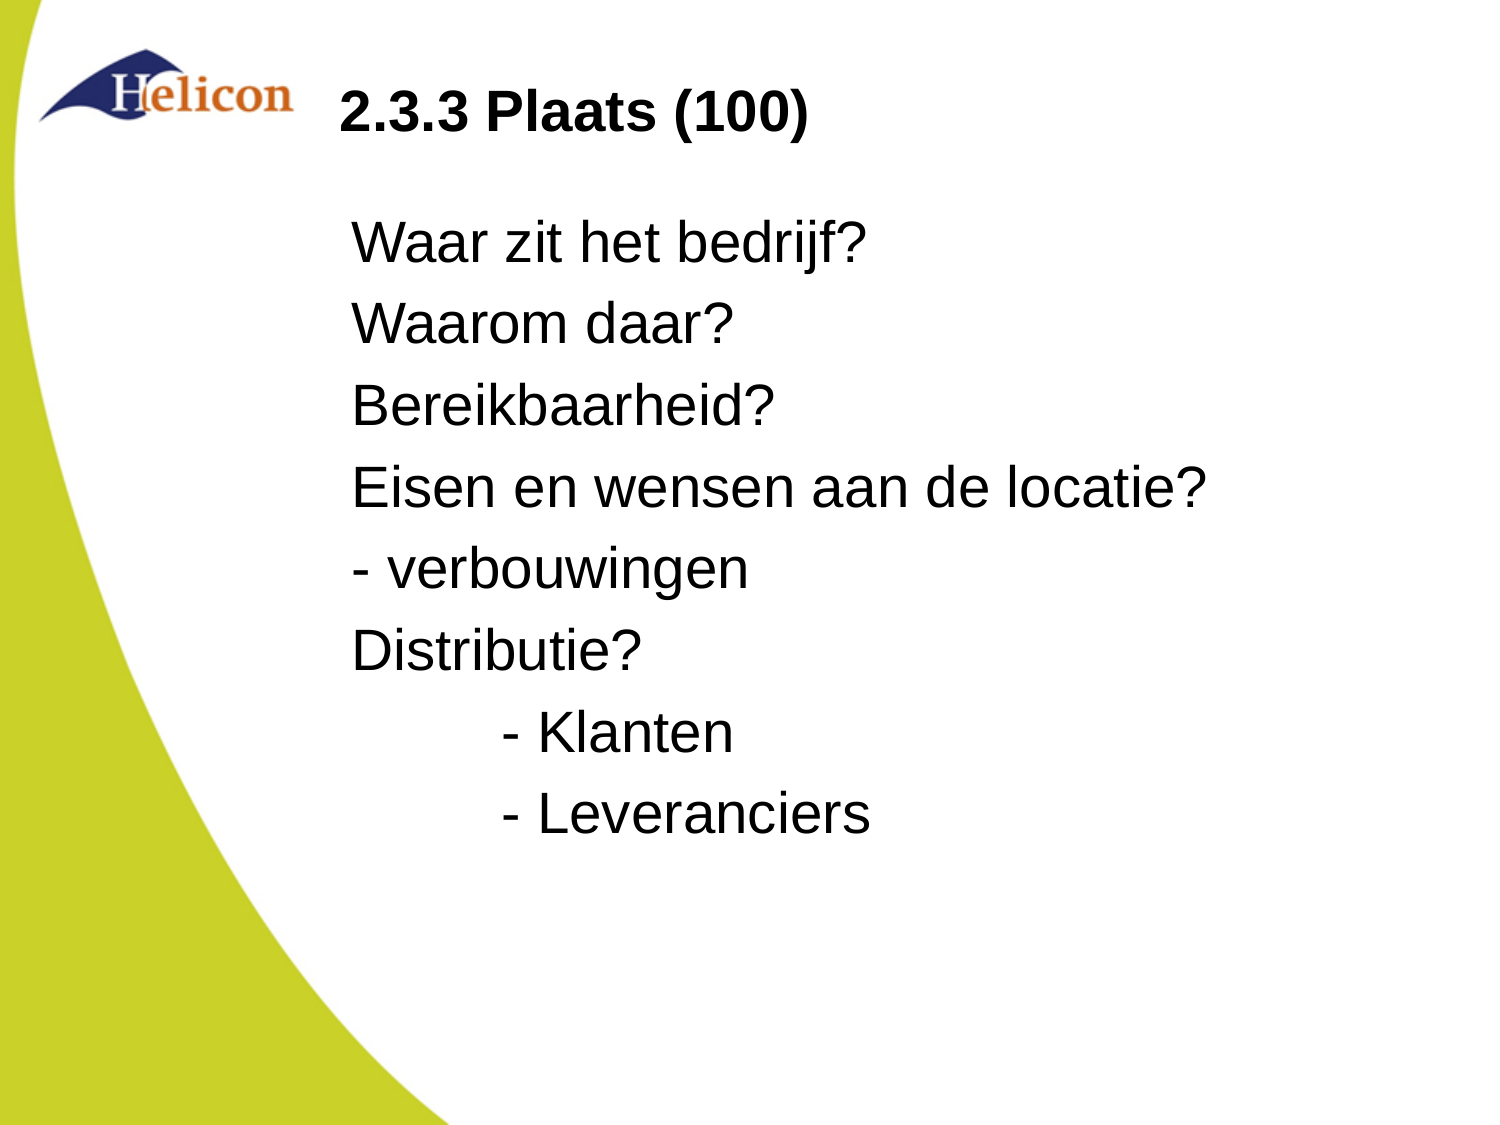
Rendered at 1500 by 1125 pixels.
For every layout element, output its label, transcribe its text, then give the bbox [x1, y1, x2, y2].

picture [0, 0, 1500, 1125]
list Waar zit het bedrijf? Waarom daar? Bereikbaarheid? Eisen en wensen aan de locatie? - verbouwingen Distributie? - Klanten - Leveranciers [336, 196, 1425, 1005]
title 2.3.3 Plaats (100) [324, 54, 1415, 161]
